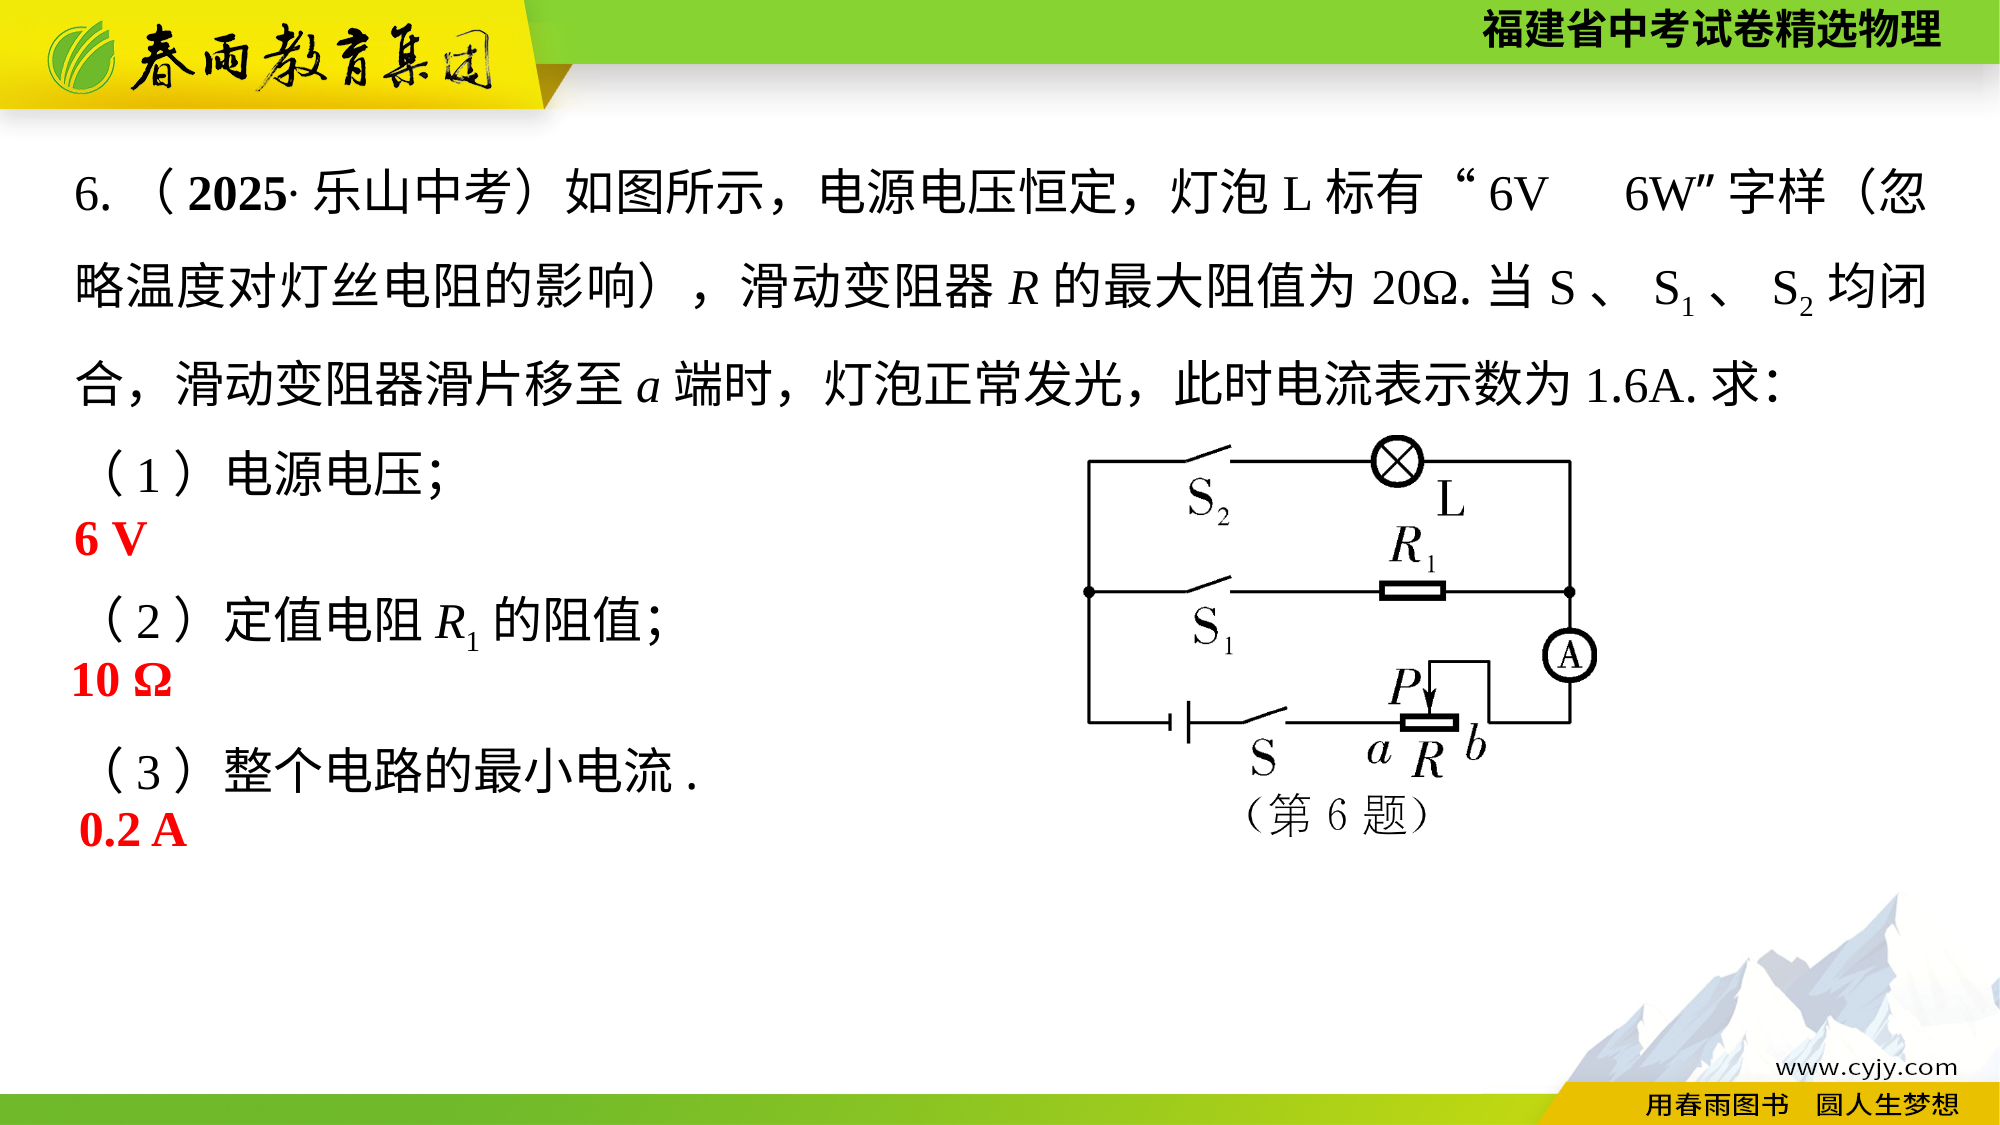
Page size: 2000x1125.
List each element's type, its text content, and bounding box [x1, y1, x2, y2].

text_box 10 Ω [55, 609, 188, 714]
text_box 6 V [59, 467, 163, 573]
picture [0, 0, 2000, 1125]
text_box 0.2 A [63, 758, 202, 864]
list 6.（2025∙乐山中考）如图所示，电源电压恒定，灯泡L标有“6V 6W”字样（忽略温度对灯丝电阻的影响），滑动变阻器R的最大阻值为20Ω.当S、S1、S2均闭合，滑动变阻器滑片移至a端时，灯泡正常发光，此时电流表示数为1.6A.求： （1）电源电压； （2）定值电阻R1的阻值； （3）整个电路的最小电流. [59, 122, 1944, 789]
